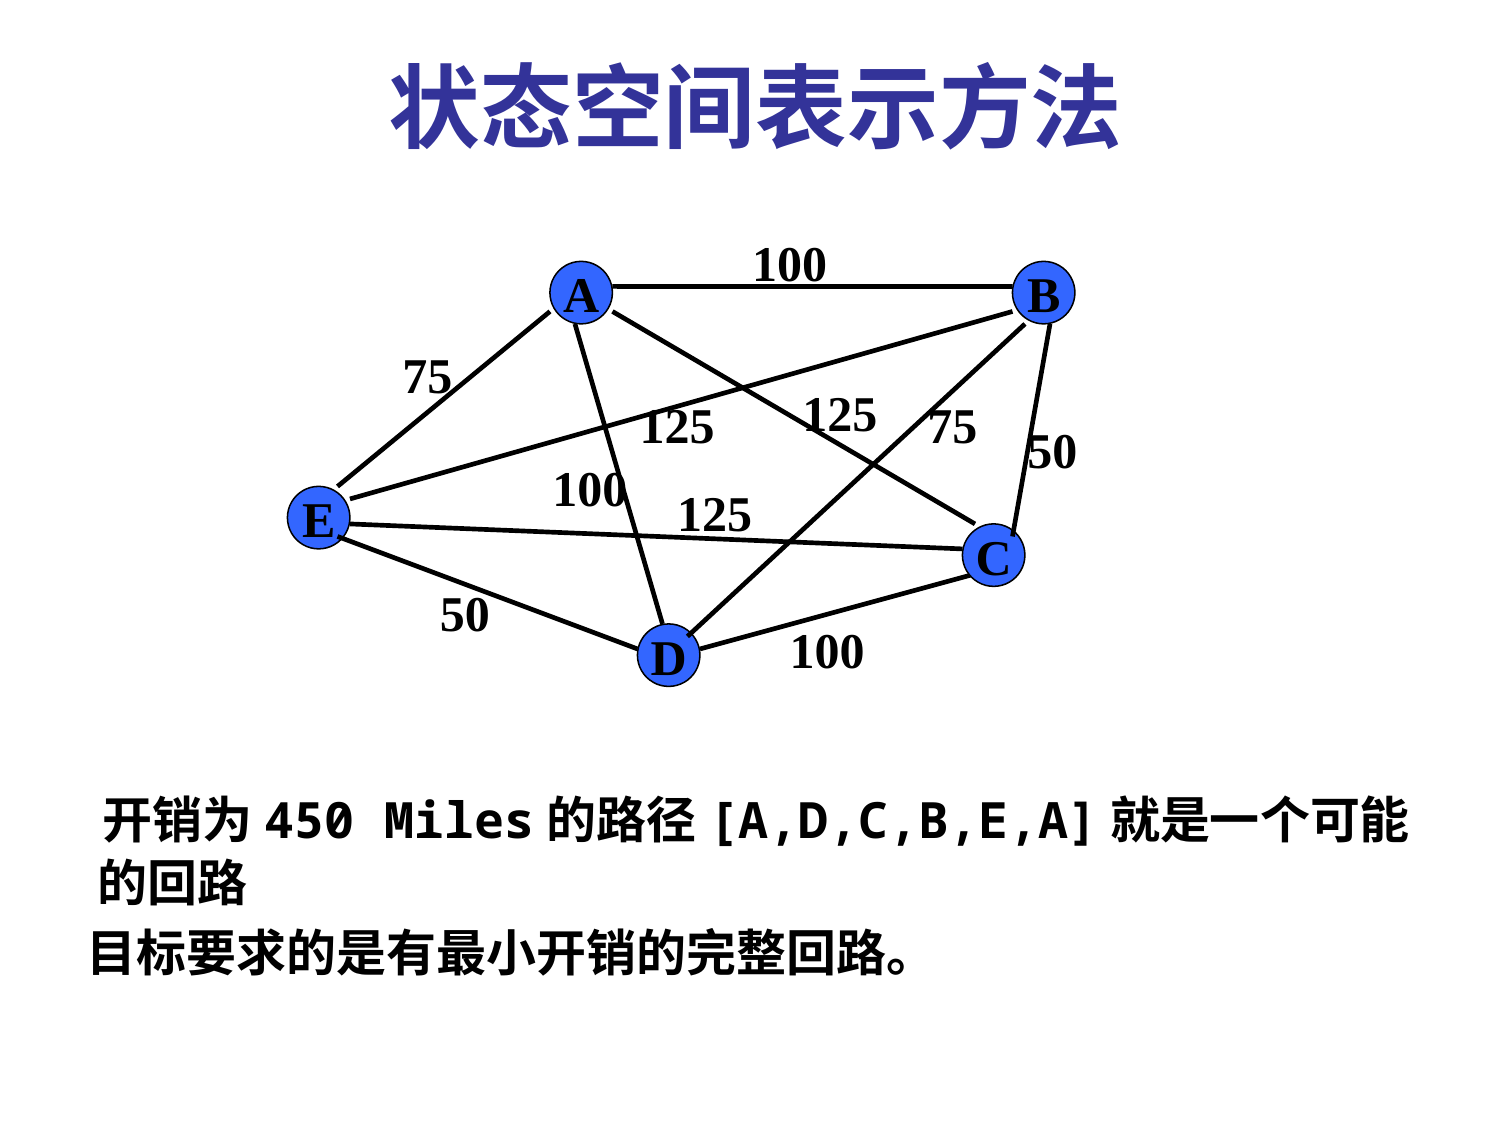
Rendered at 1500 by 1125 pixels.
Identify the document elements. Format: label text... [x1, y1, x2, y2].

text_box 75 [387, 336, 525, 412]
text_box D [637, 623, 700, 687]
text_box 状态空间表示方法 [177, 42, 1335, 168]
text_box 100 [537, 448, 675, 524]
text_box E [287, 486, 350, 549]
text_box 75 [912, 386, 1050, 462]
text_box 50 [424, 573, 563, 649]
text_box 100 [737, 223, 875, 299]
text_box 125 [787, 373, 925, 449]
text_box 125 [624, 386, 763, 462]
text_box 50 [1012, 411, 1150, 487]
text_box 125 [662, 473, 800, 549]
text_box A [549, 261, 613, 324]
text_box B [1012, 261, 1075, 324]
text_box 开销为450 Miles的路径[A,D,C,B,E,A]就是一个可能的回路 目标要求的是有最小开销的完整回路。 [41, 698, 1460, 988]
text_box C [962, 523, 1025, 587]
text_box 100 [774, 611, 913, 687]
